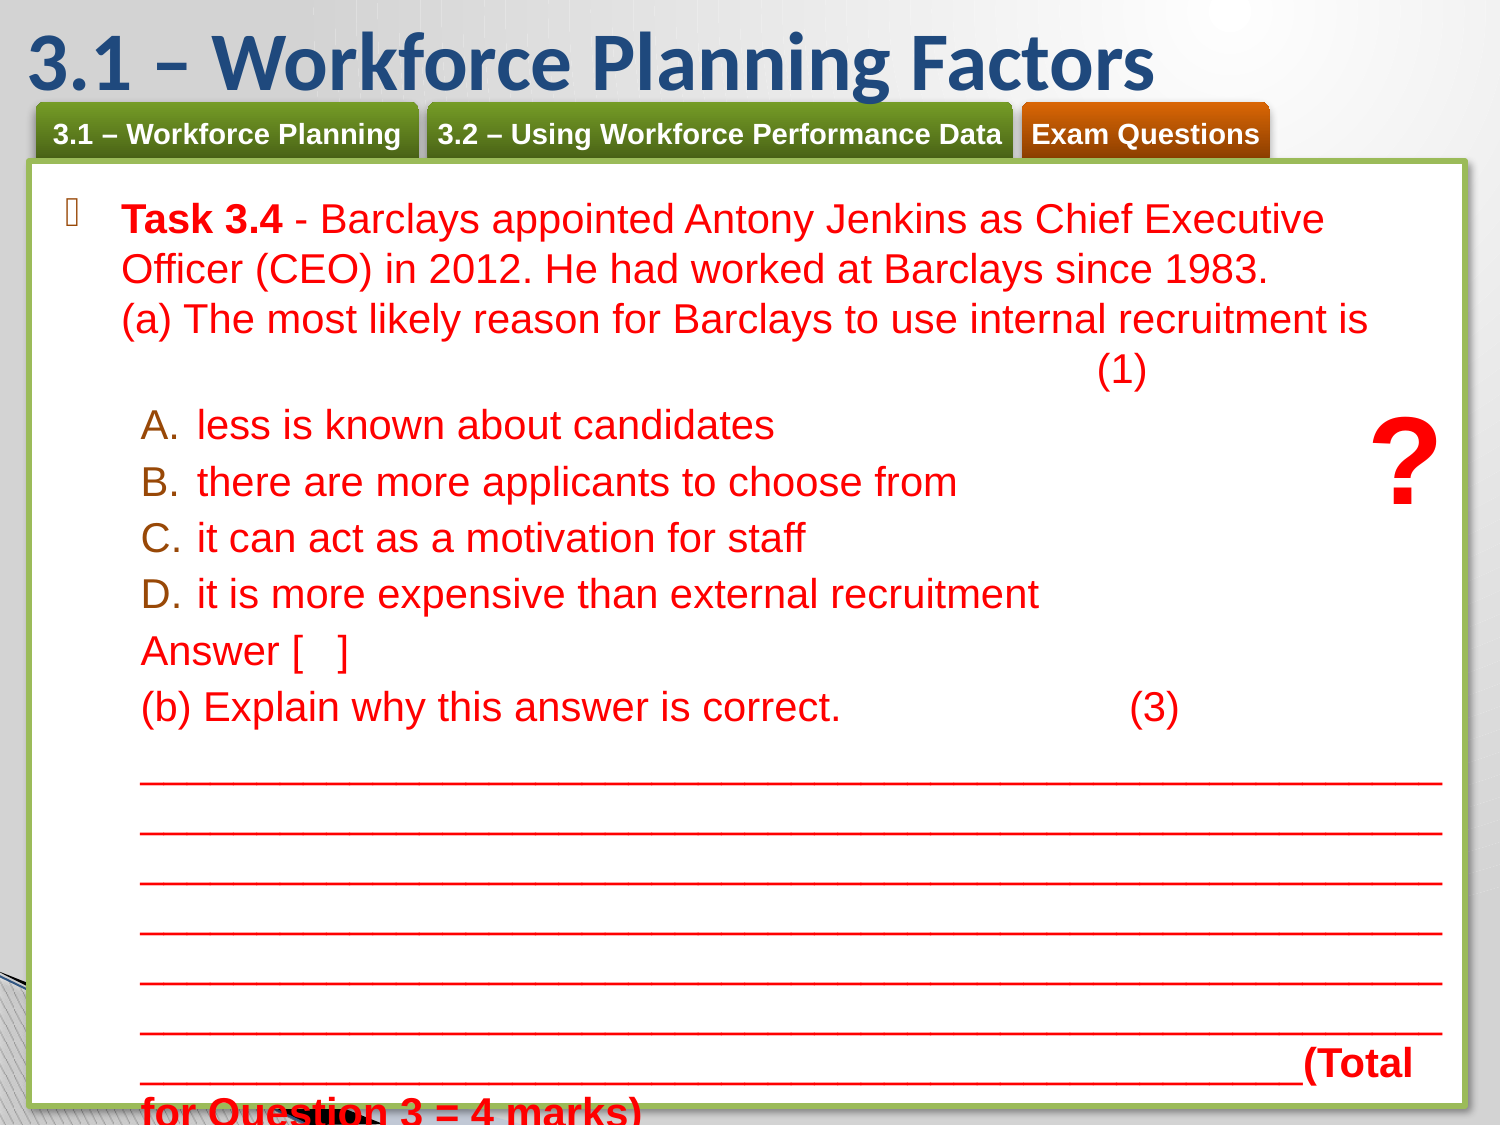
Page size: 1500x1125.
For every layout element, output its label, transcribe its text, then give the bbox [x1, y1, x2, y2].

title 3.1 – Workforce Planning Factors [11, 11, 1465, 102]
text_box Task 3.4 - Barclays appointed Antony Jenkins as Chief Executive Officer (CEO) in 2012. He had worked at Barclays since 1983. (a) The most likely reason for Barclays to use internal recruitment is (1) less is known about candidates there are more applicants to choose from it can act as a motivation for staff it is more expensive than external recruitment Answer [ ] (b) Explain why this answer is correct. (3) __________________________________________________________________________________________________________________________________________________________________________________________________________________________________________________________________________________________________________________________________________________________________________________________________(Total for Question 3 = 4 marks) [50, 184, 1459, 1125]
text_box ? [1353, 372, 1460, 537]
